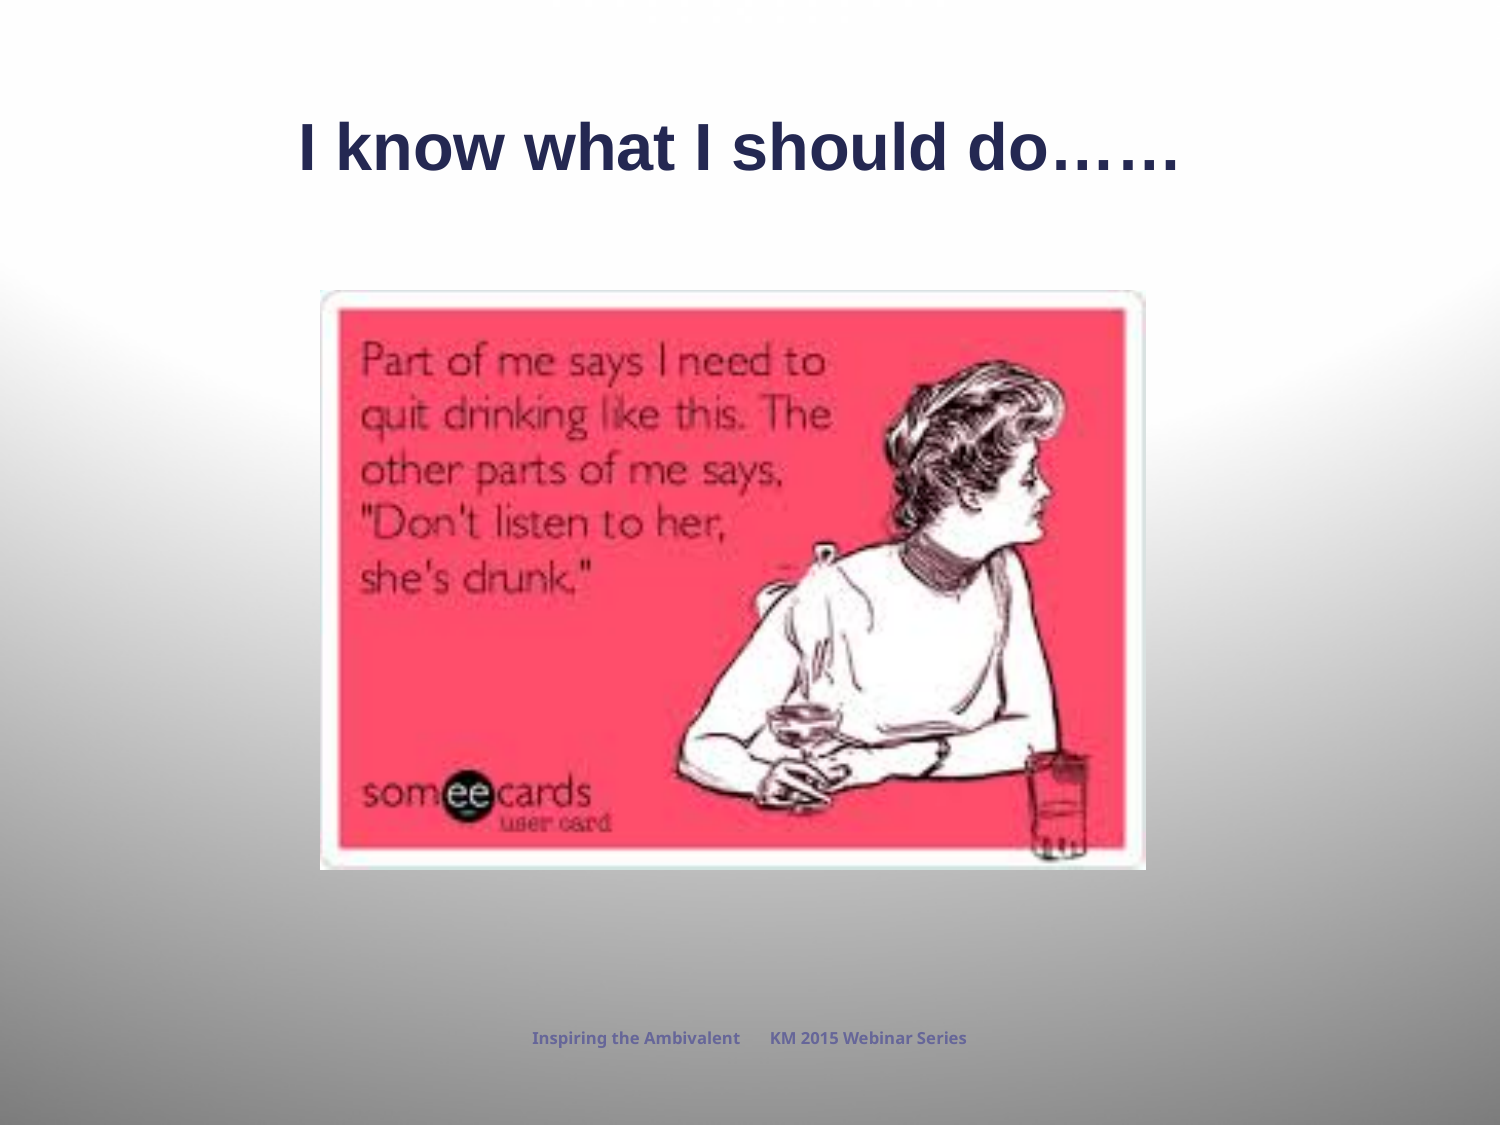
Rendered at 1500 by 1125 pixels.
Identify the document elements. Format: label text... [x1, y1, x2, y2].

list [206, 290, 1260, 870]
footer Inspiring the Ambivalent KM 2015 Webinar Series [512, 1024, 988, 1103]
picture [0, 0, 1500, 1125]
title I know what I should do…… [17, 78, 1466, 211]
